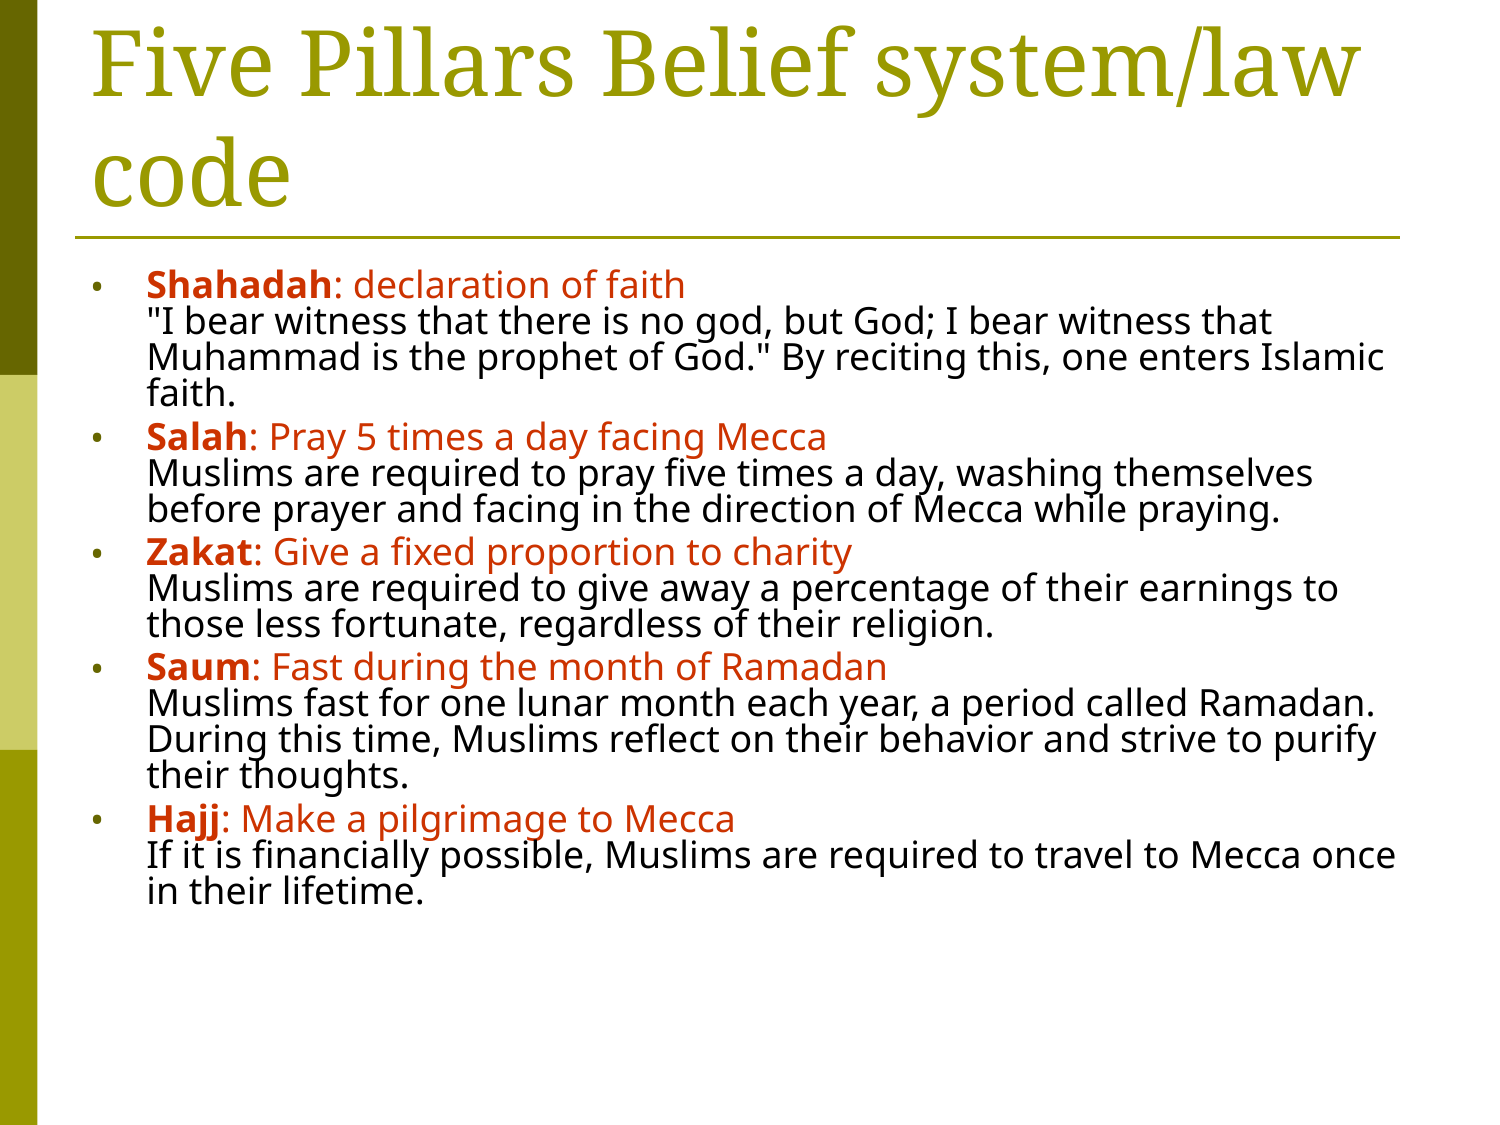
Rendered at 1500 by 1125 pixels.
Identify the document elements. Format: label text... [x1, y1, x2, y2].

title Five Pillars Belief system/law code [75, 45, 1425, 233]
list Shahadah: declaration of faith "I bear witness that there is no god, but God; I bear witness that Muhammad is the prophet of God." By reciting this, one enters Islamic faith. Salah: Pray 5 times a day facing Mecca Muslims are required to pray five times a day, washing themselves before prayer and facing in the direction of Mecca while praying. Zakat: Give a fixed proportion to charity Muslims are required to give away a percentage of their earnings to those less fortunate, regardless of their religion. Saum: Fast during the month of Ramadan Muslims fast for one lunar month each year, a period called Ramadan. During this time, Muslims reflect on their behavior and strive to purify their thoughts. Hajj: Make a pilgrimage to Mecca If it is financially possible, Muslims are required to travel to Mecca once in their lifetime. [75, 262, 1425, 1006]
